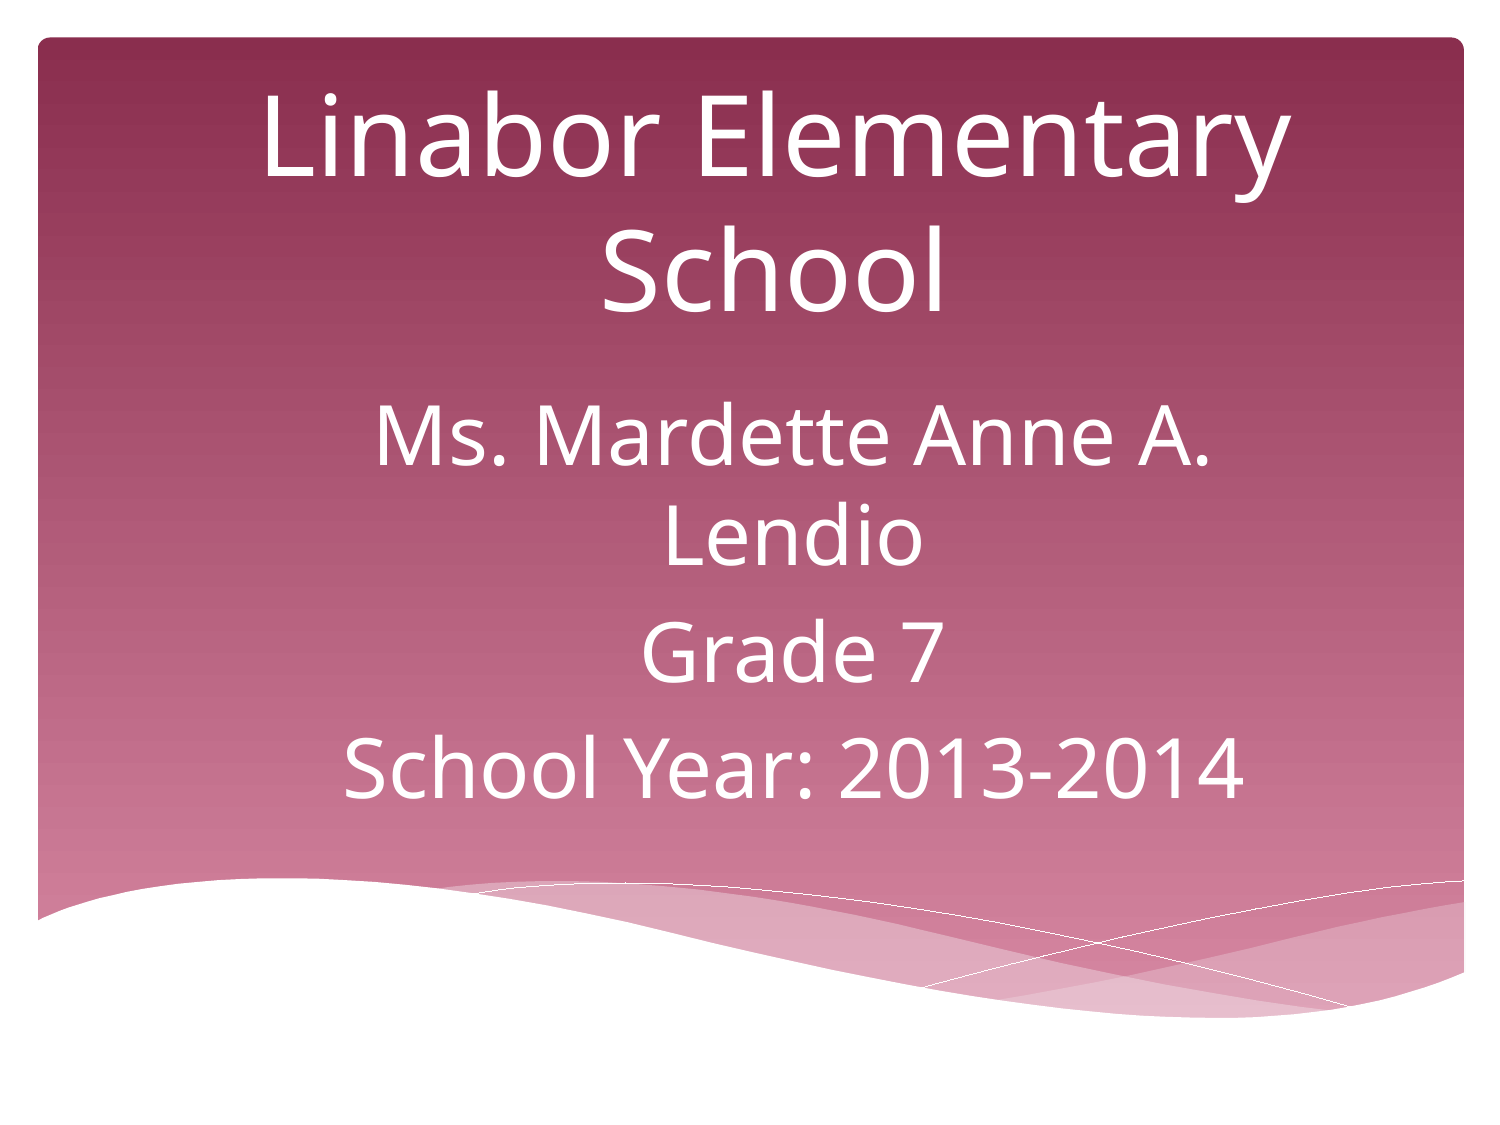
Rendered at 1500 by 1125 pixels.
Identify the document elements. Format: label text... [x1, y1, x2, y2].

subtitle Ms. Mardette Anne A. Lendio Grade 7 School Year: 2013-2014 [225, 375, 1363, 1013]
title Linabor Elementary School [137, 99, 1413, 342]
